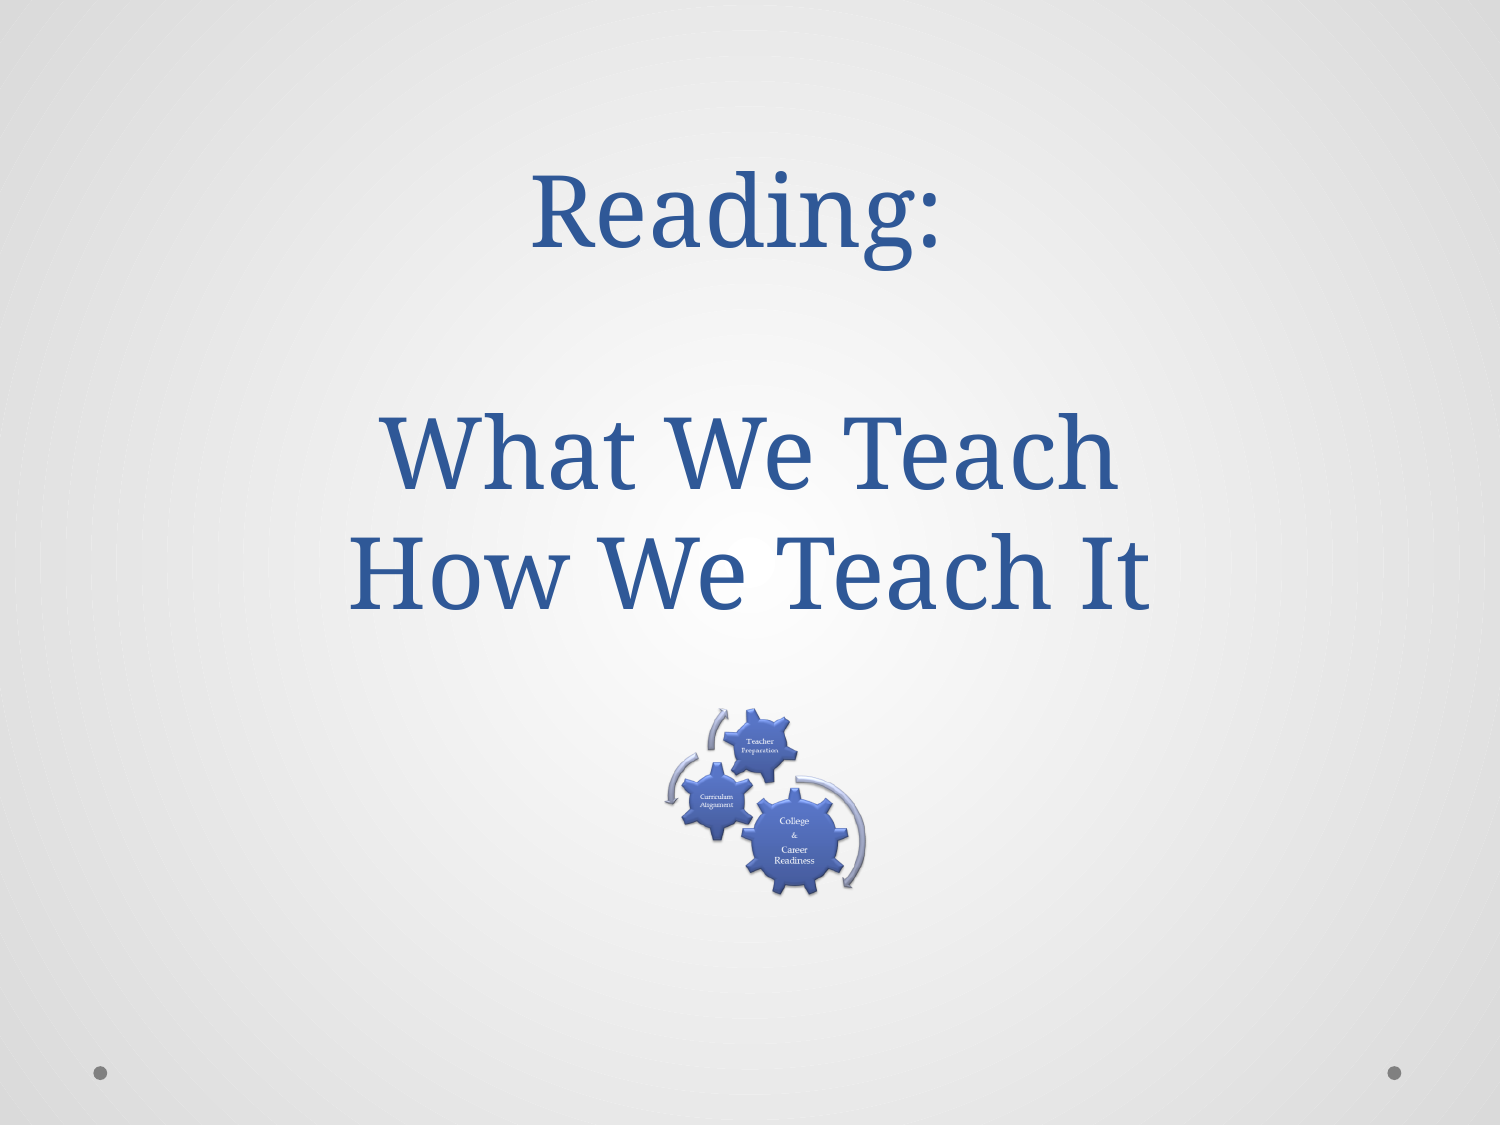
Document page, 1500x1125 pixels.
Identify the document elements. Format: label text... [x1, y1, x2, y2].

title Reading: What We Teach How We Teach It [75, 375, 1425, 638]
picture [574, 697, 926, 899]
